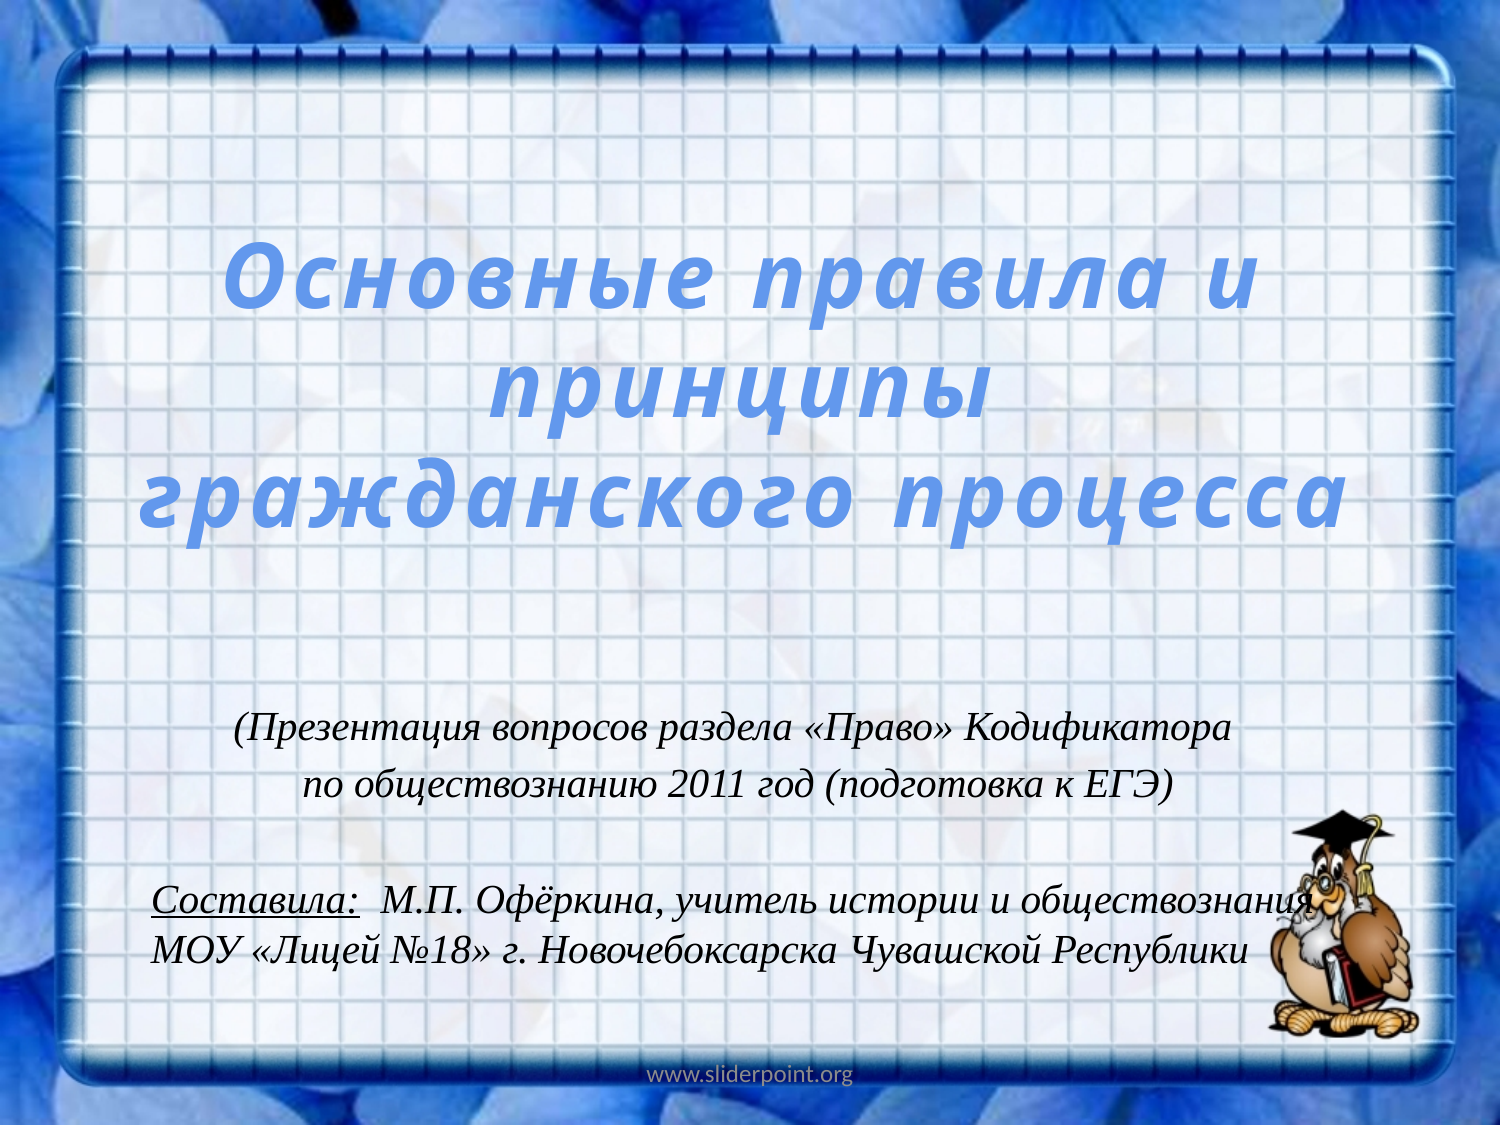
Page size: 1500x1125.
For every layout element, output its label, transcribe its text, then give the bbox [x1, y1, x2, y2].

footer www.sliderpoint.org [512, 1042, 988, 1103]
title Основные правила и принципы гражданского процесса [100, 172, 1388, 591]
subtitle (Презентация вопросов раздела «Право» Кодификатора по обществознанию 2011 год (подготовка к ЕГЭ) Составила: М.П. Офёркина, учитель истории и обществознания МОУ «Лицей №18» г. Новочебоксарска Чувашской Республики [135, 633, 1341, 1012]
picture [0, 0, 1500, 1125]
